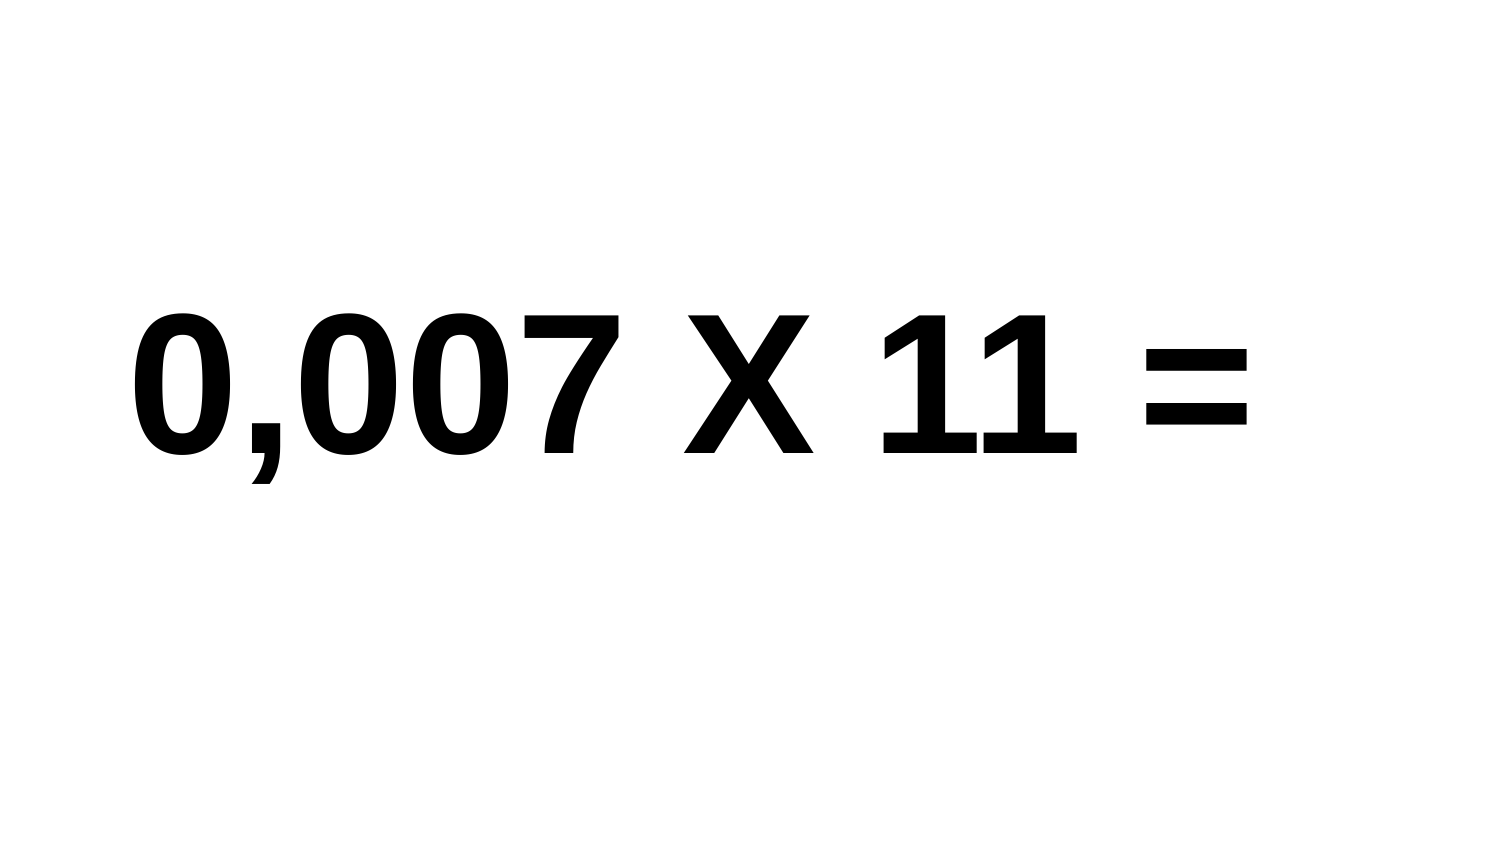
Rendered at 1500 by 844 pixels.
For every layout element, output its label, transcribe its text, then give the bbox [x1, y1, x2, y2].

text_box 0,007 X 11 = [112, 318, 1388, 509]
